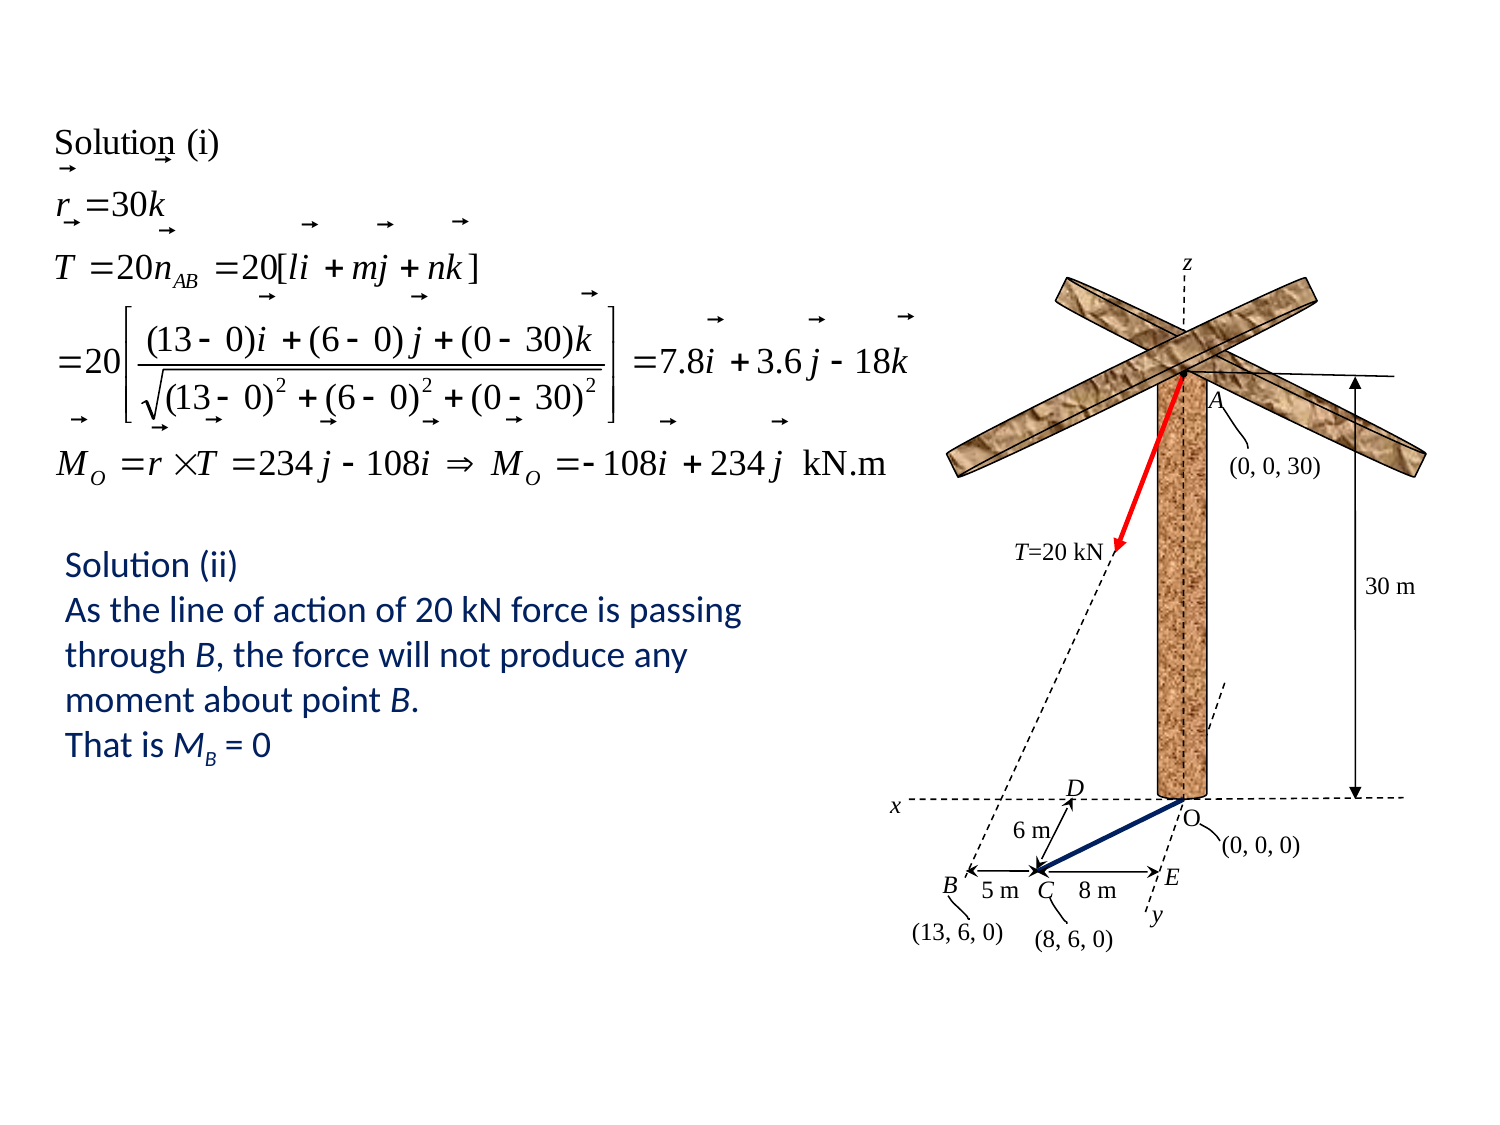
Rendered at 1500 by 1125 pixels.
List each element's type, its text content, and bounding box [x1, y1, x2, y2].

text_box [49, 120, 918, 493]
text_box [874, 237, 1442, 972]
text_box Solution (ii) As the line of action of 20 kN force is passing through B, the force will not produce any moment about point B. That is MB = 0 [49, 532, 800, 779]
